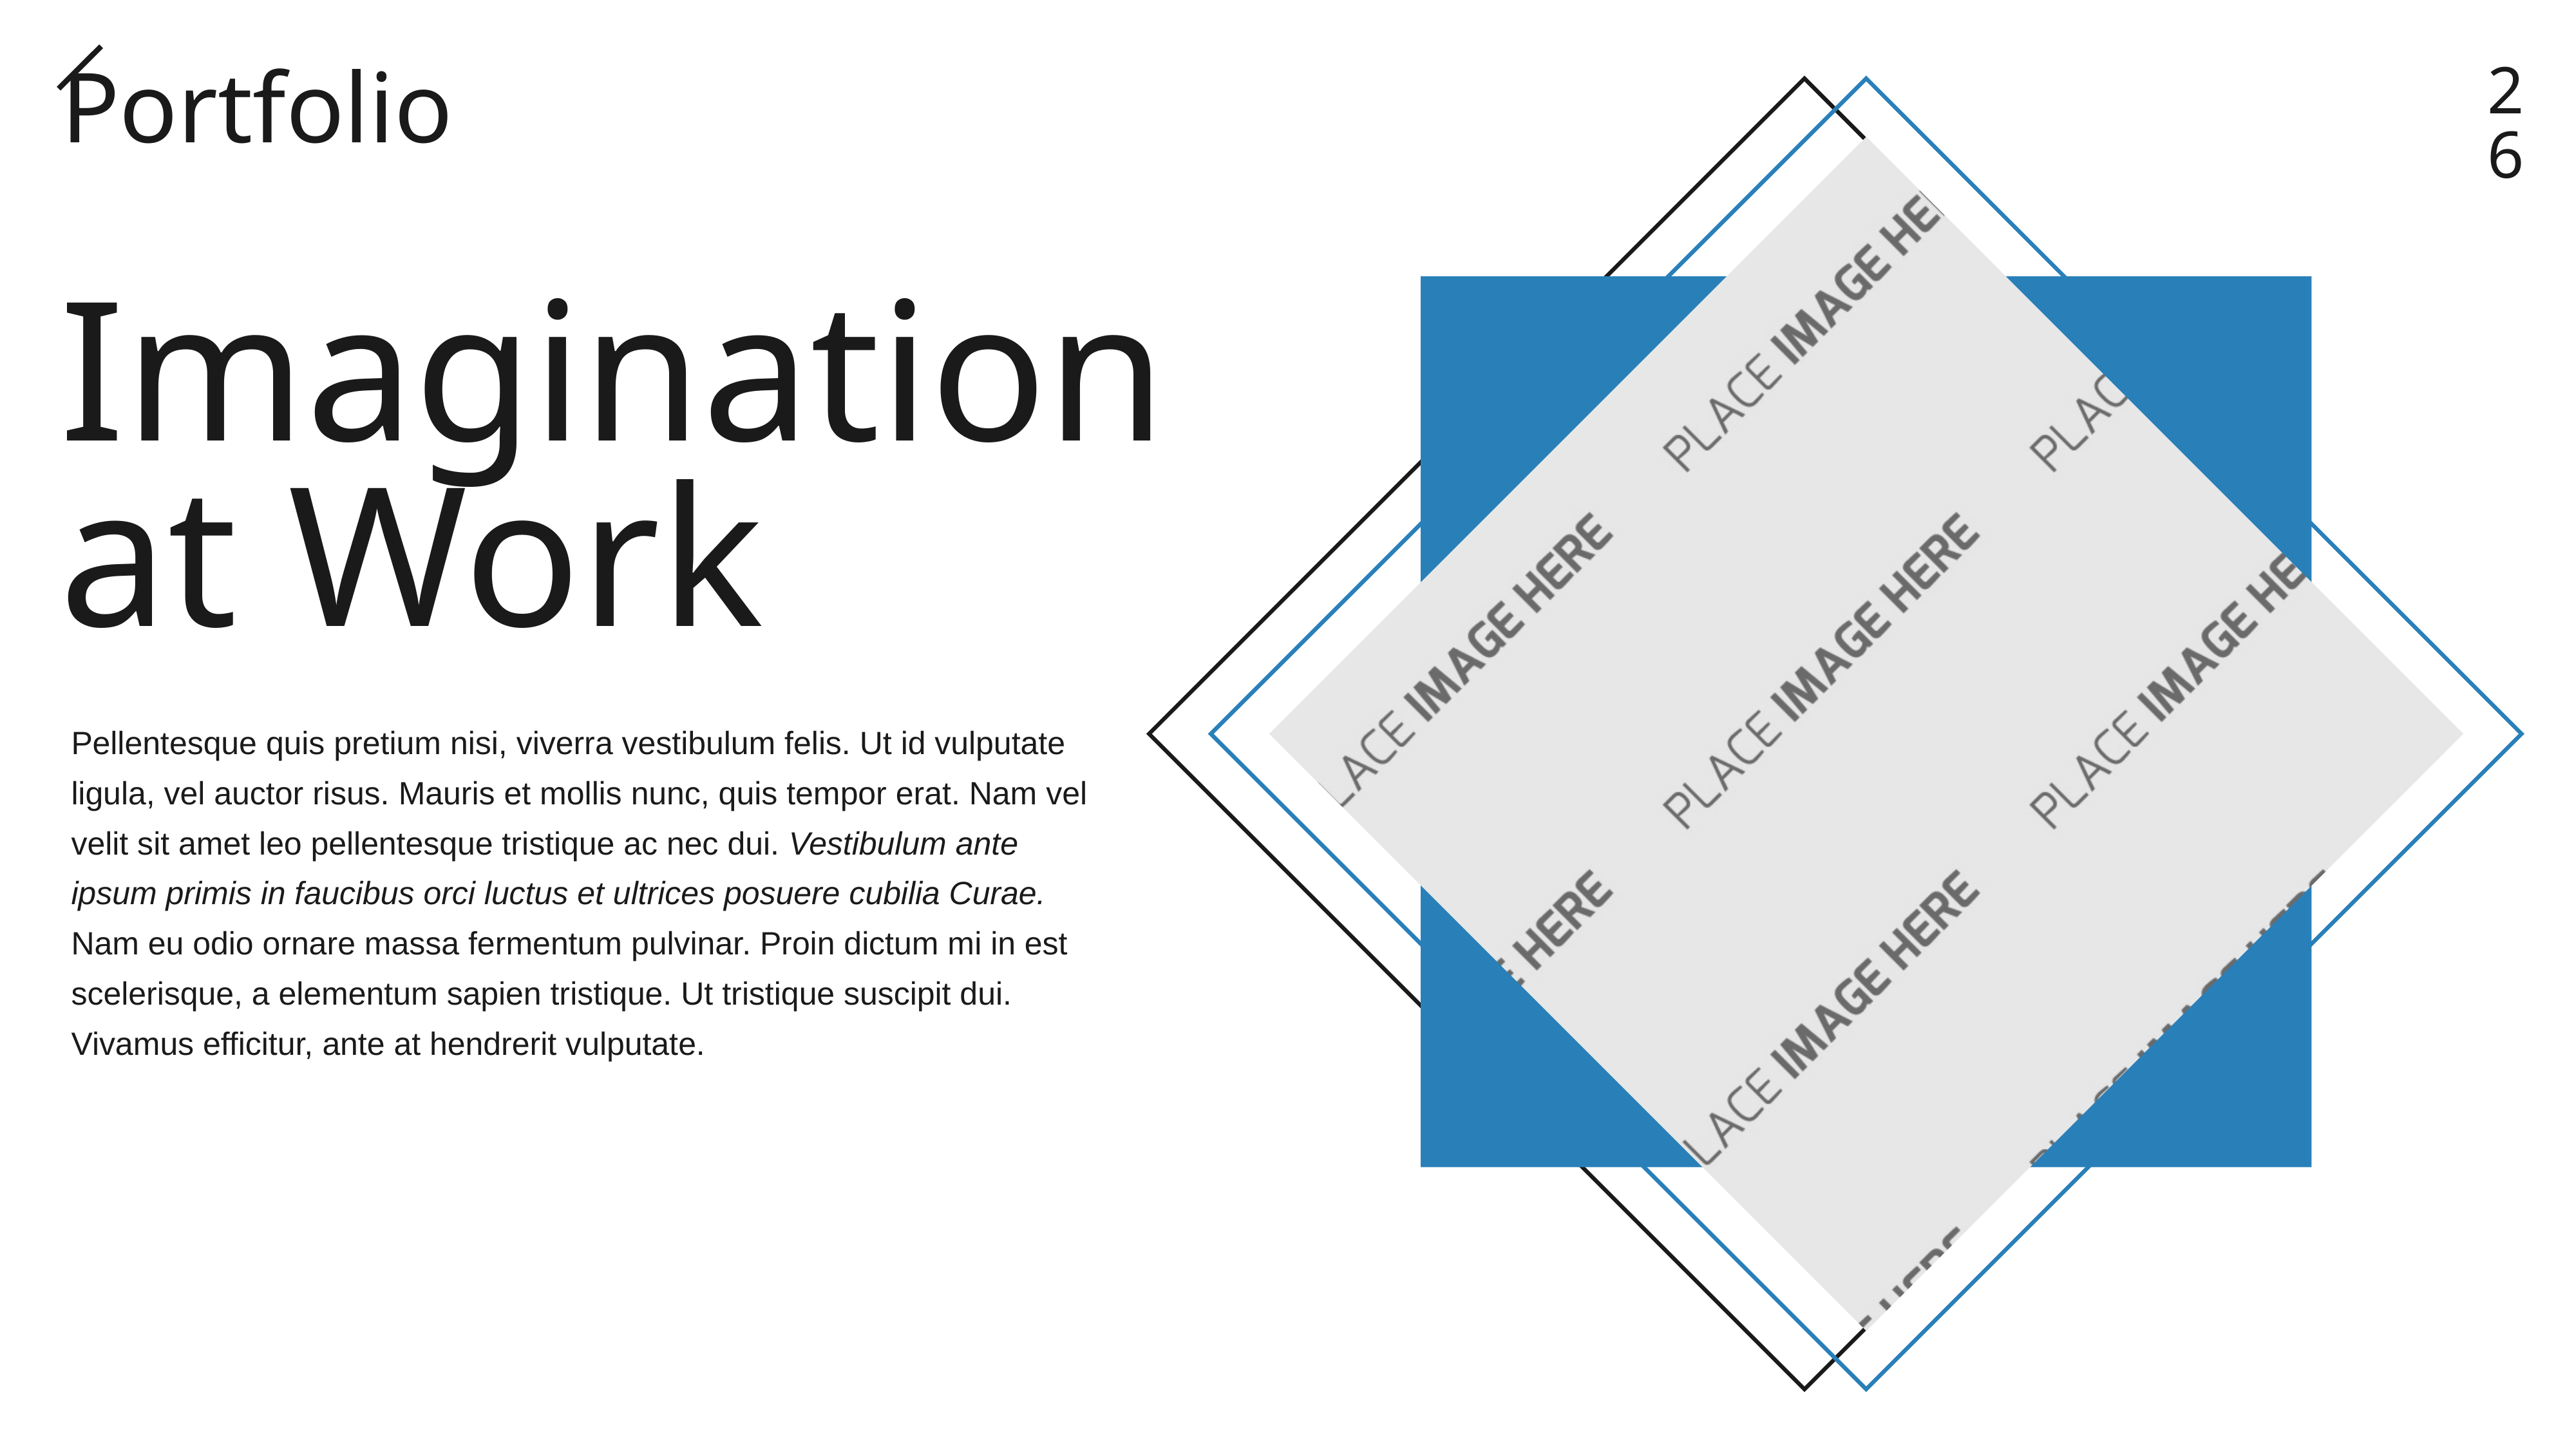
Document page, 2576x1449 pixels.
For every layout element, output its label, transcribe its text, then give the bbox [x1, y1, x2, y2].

text_box Portfolio [61, 46, 453, 162]
text_box [1421, 945, 1643, 1168]
text_box [2065, 276, 2312, 523]
text_box [1606, 78, 1835, 276]
text_box [1149, 462, 1421, 1006]
text_box [1421, 276, 1667, 523]
text_box [1582, 1168, 1835, 1390]
slide_number 26 [2477, 44, 2535, 122]
text_box Imagination at Work [59, 303, 1211, 654]
text_box [2089, 945, 2312, 1168]
text_box [1211, 78, 2522, 1390]
text_box Pellentesque quis pretium nisi, viverra vestibulum felis. Ut id vulputate ligula, vel auctor risus. Mauris et mollis nunc, quis tempor erat. Nam vel velit sit amet leo pellentesque tristique ac nec dui. Vestibulum ante ipsum primis in faucibus orci luctus et ultrices posuere cubilia Curae. Nam eu odio ornare massa fermentum pulvinar. Proin dictum mi in est scelerisque, a elementum sapien tristique. Ut tristique suscipit dui. Vivamus efficitur, ante at hendrerit vulputate. [71, 710, 1090, 1087]
